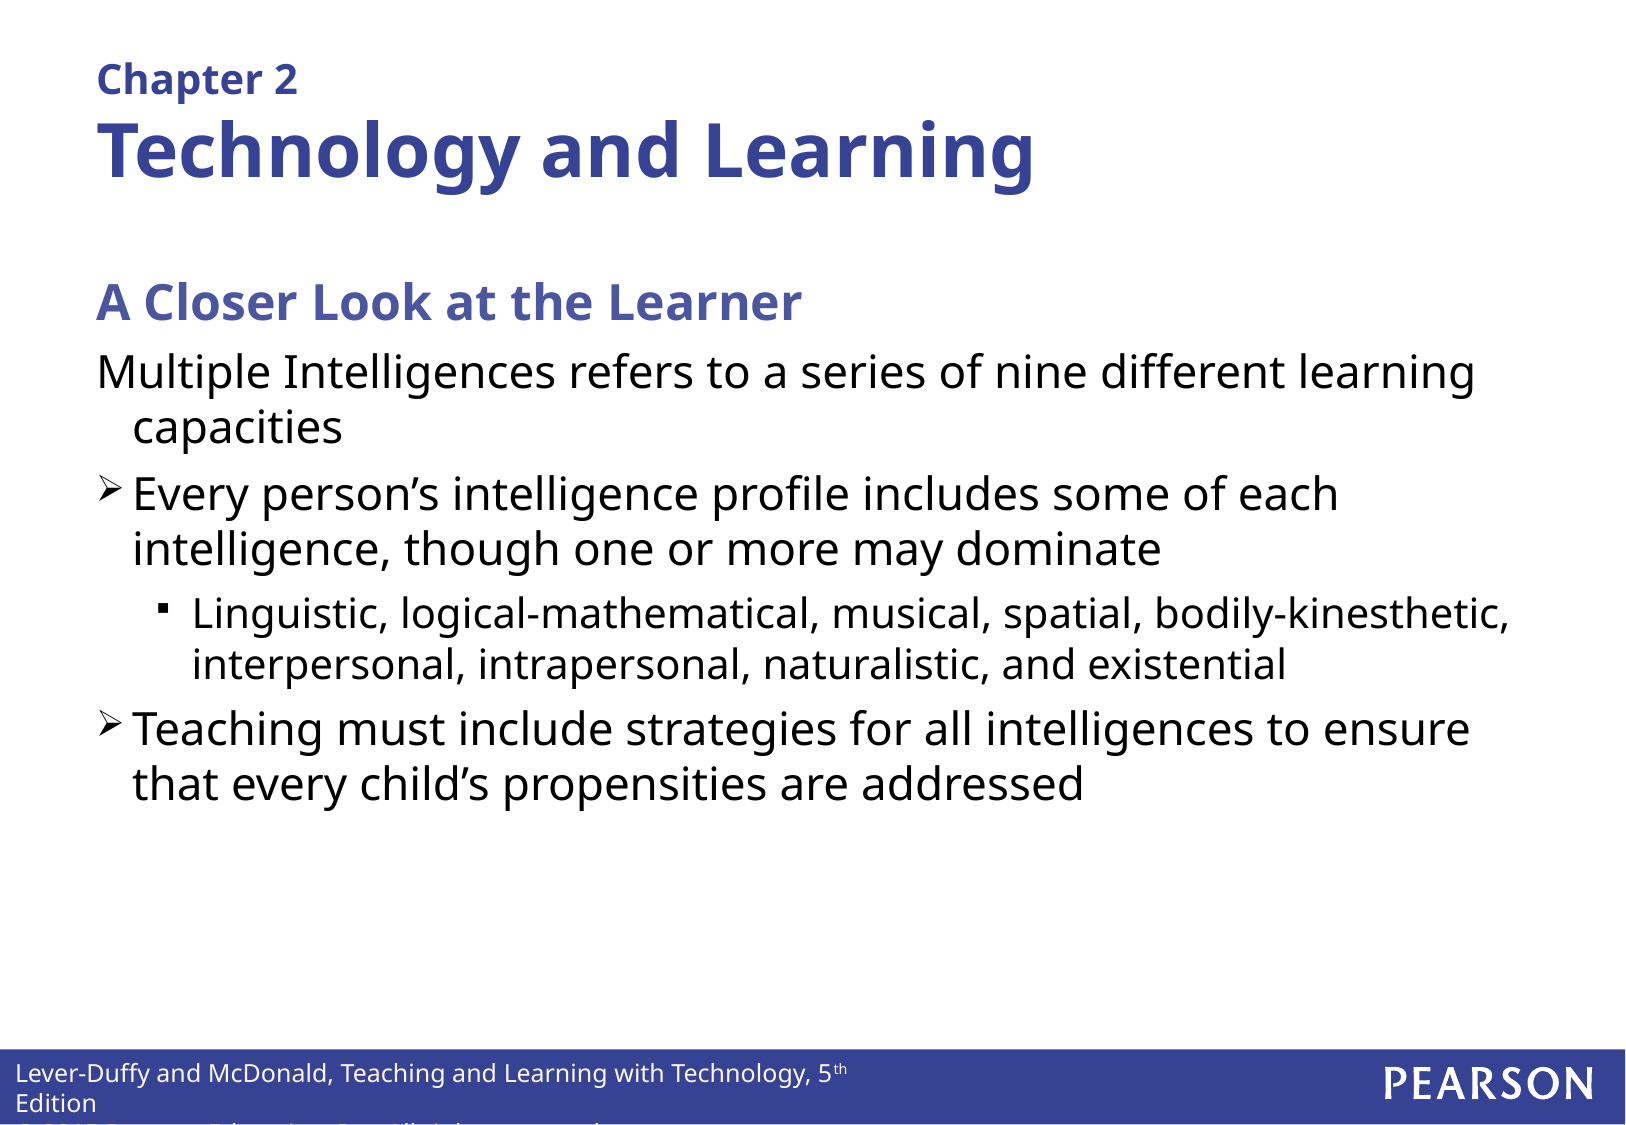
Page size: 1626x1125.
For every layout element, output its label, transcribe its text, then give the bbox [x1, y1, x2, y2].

list A Closer Look at the Learner Multiple Intelligences refers to a series of nine different learning capacities Every person’s intelligence profile includes some of each intelligence, though one or more may dominate Linguistic, logical-mathematical, musical, spatial, bodily-kinesthetic, interpersonal, intrapersonal, naturalistic, and existential Teaching must include strategies for all intelligences to ensure that every child’s propensities are addressed [81, 262, 1544, 1005]
title Chapter 2 Technology and Learning [81, 45, 1544, 233]
